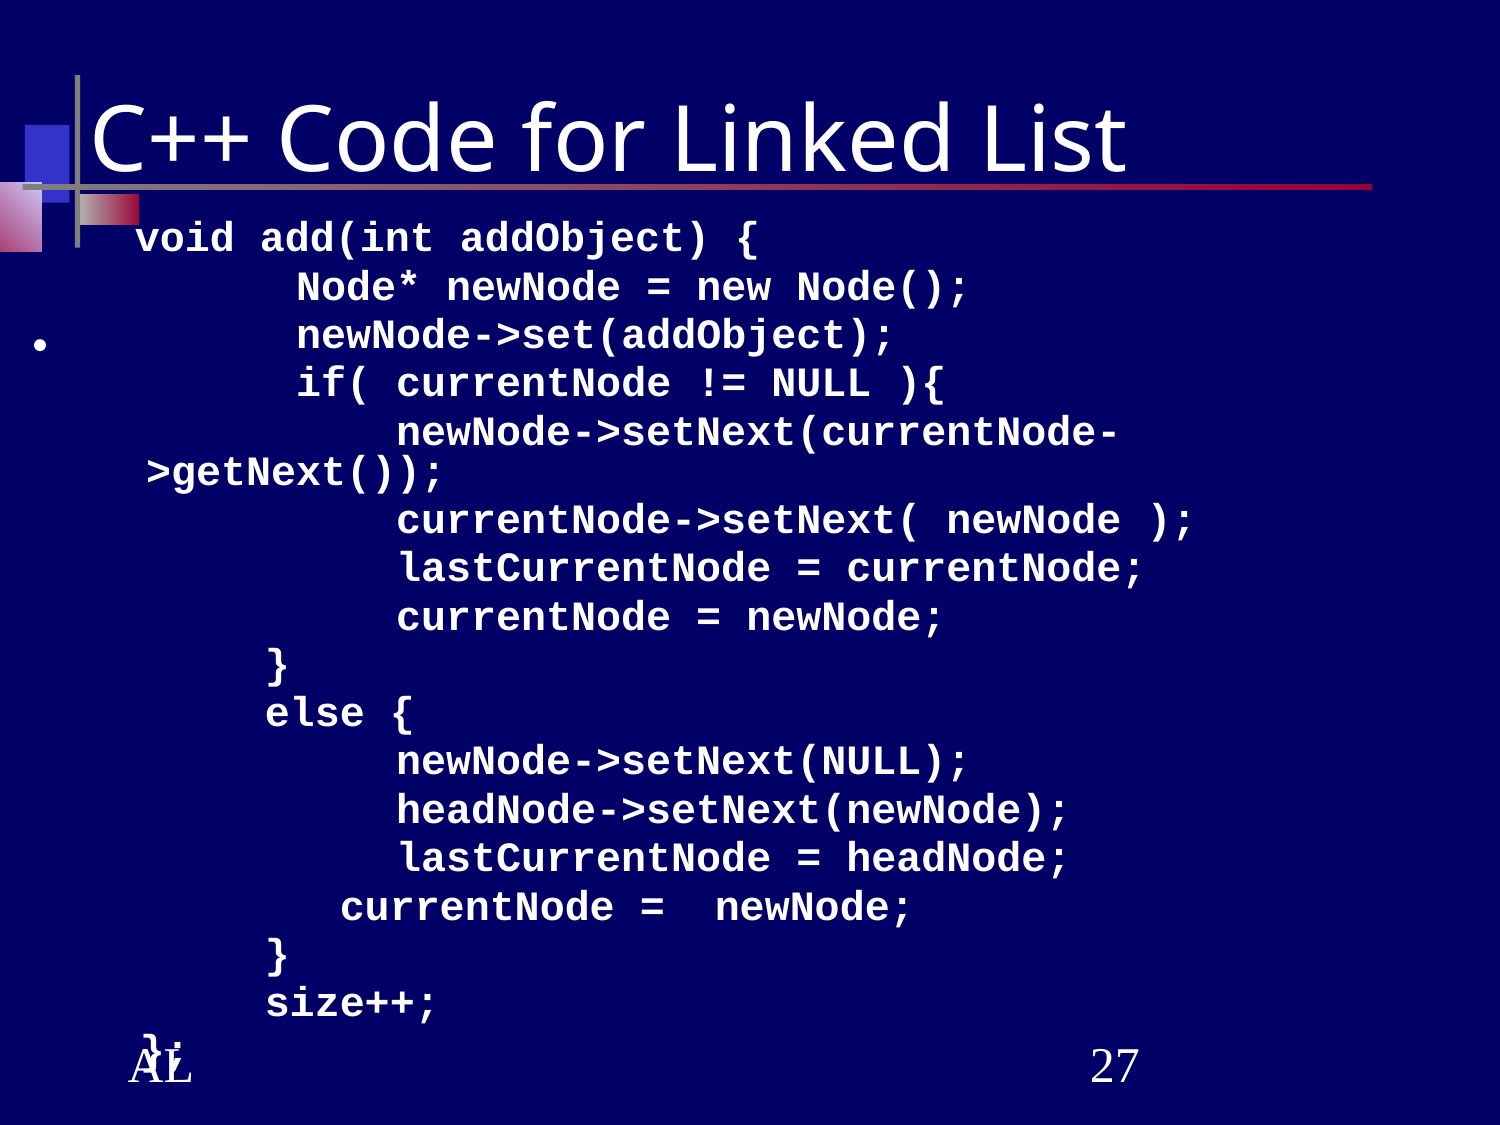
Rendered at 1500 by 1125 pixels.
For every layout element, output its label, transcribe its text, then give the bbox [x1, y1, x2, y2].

slide_number AL [112, 1075, 425, 1100]
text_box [12, 312, 1388, 376]
slide_number ‹#› [1074, 1075, 1388, 1100]
title C++ Code for Linked List [74, 59, 1425, 210]
list void add(int addObject) { Node* newNode = new Node(); newNode->set(addObject); if( currentNode != NULL ){ newNode->setNext(currentNode->getNext()); currentNode->setNext( newNode ); lastCurrentNode = currentNode; currentNode = newNode; } else { newNode->setNext(NULL); headNode->setNext(newNode); lastCurrentNode = headNode; currentNode = newNode; } size++; }; [74, 212, 1425, 1075]
